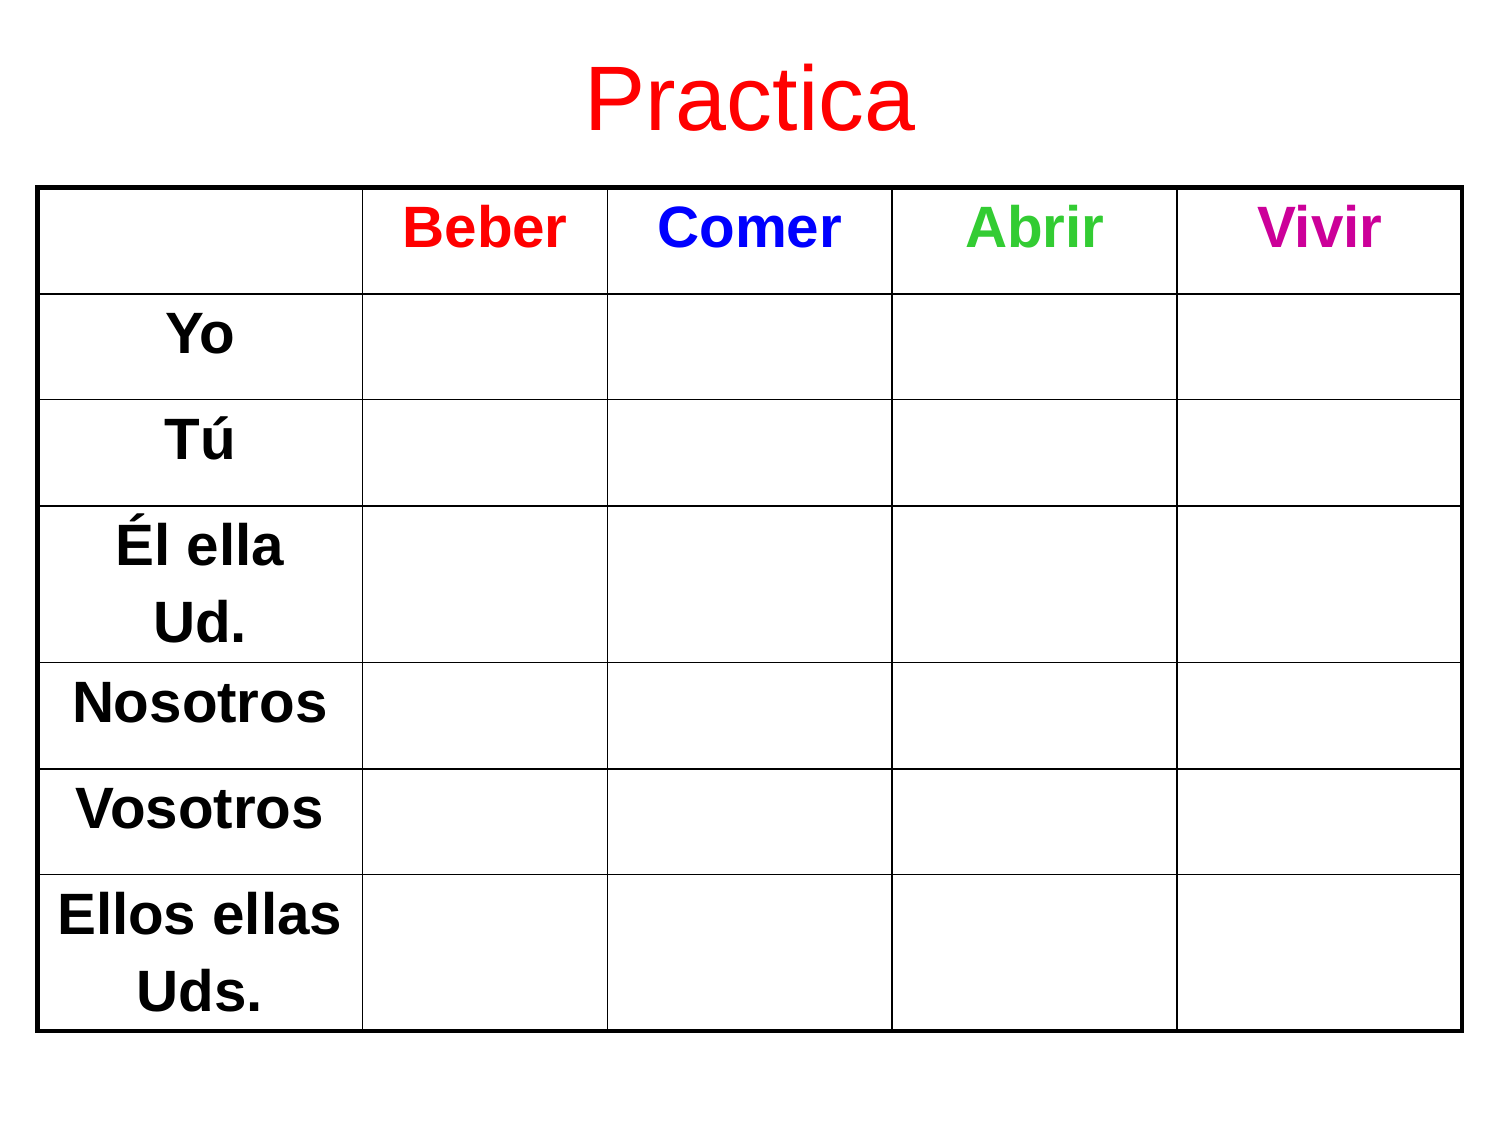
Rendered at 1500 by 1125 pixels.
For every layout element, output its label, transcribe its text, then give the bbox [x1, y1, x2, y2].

table_cell [1178, 295, 1460, 399]
table_cell Nosotros [40, 663, 362, 768]
table_cell [893, 770, 1176, 874]
table_header [40, 190, 362, 293]
table_cell [893, 295, 1176, 399]
table_cell [893, 400, 1176, 505]
table_cell [1178, 507, 1460, 662]
table_cell [363, 295, 607, 399]
table_cell [608, 875, 891, 1029]
table_cell [1178, 663, 1460, 768]
table_header Comer [608, 190, 891, 293]
table_cell [363, 400, 607, 505]
table_cell Ellos ellas Uds. [40, 875, 362, 1029]
table_cell [1178, 400, 1460, 505]
table_cell [363, 663, 607, 768]
table_cell [363, 507, 607, 662]
table_cell [363, 770, 607, 874]
table_cell Él ella Ud. [40, 507, 362, 662]
table_header Beber [363, 190, 607, 293]
table_cell [608, 663, 891, 768]
table_cell [608, 770, 891, 874]
table_cell [1178, 770, 1460, 874]
table_cell [893, 875, 1176, 1029]
table_cell [363, 875, 607, 1029]
table_cell [893, 663, 1176, 768]
title Practica [75, 0, 1425, 185]
table_cell Vosotros [40, 770, 362, 874]
table_cell [893, 507, 1176, 662]
table_cell Yo [40, 295, 362, 399]
table_cell [608, 507, 891, 662]
table_cell Tú [40, 400, 362, 505]
table_header Abrir [893, 190, 1176, 293]
table_header Vivir [1178, 190, 1460, 293]
table_cell [1178, 875, 1460, 1029]
table_cell [608, 295, 891, 399]
table_cell [608, 400, 891, 505]
